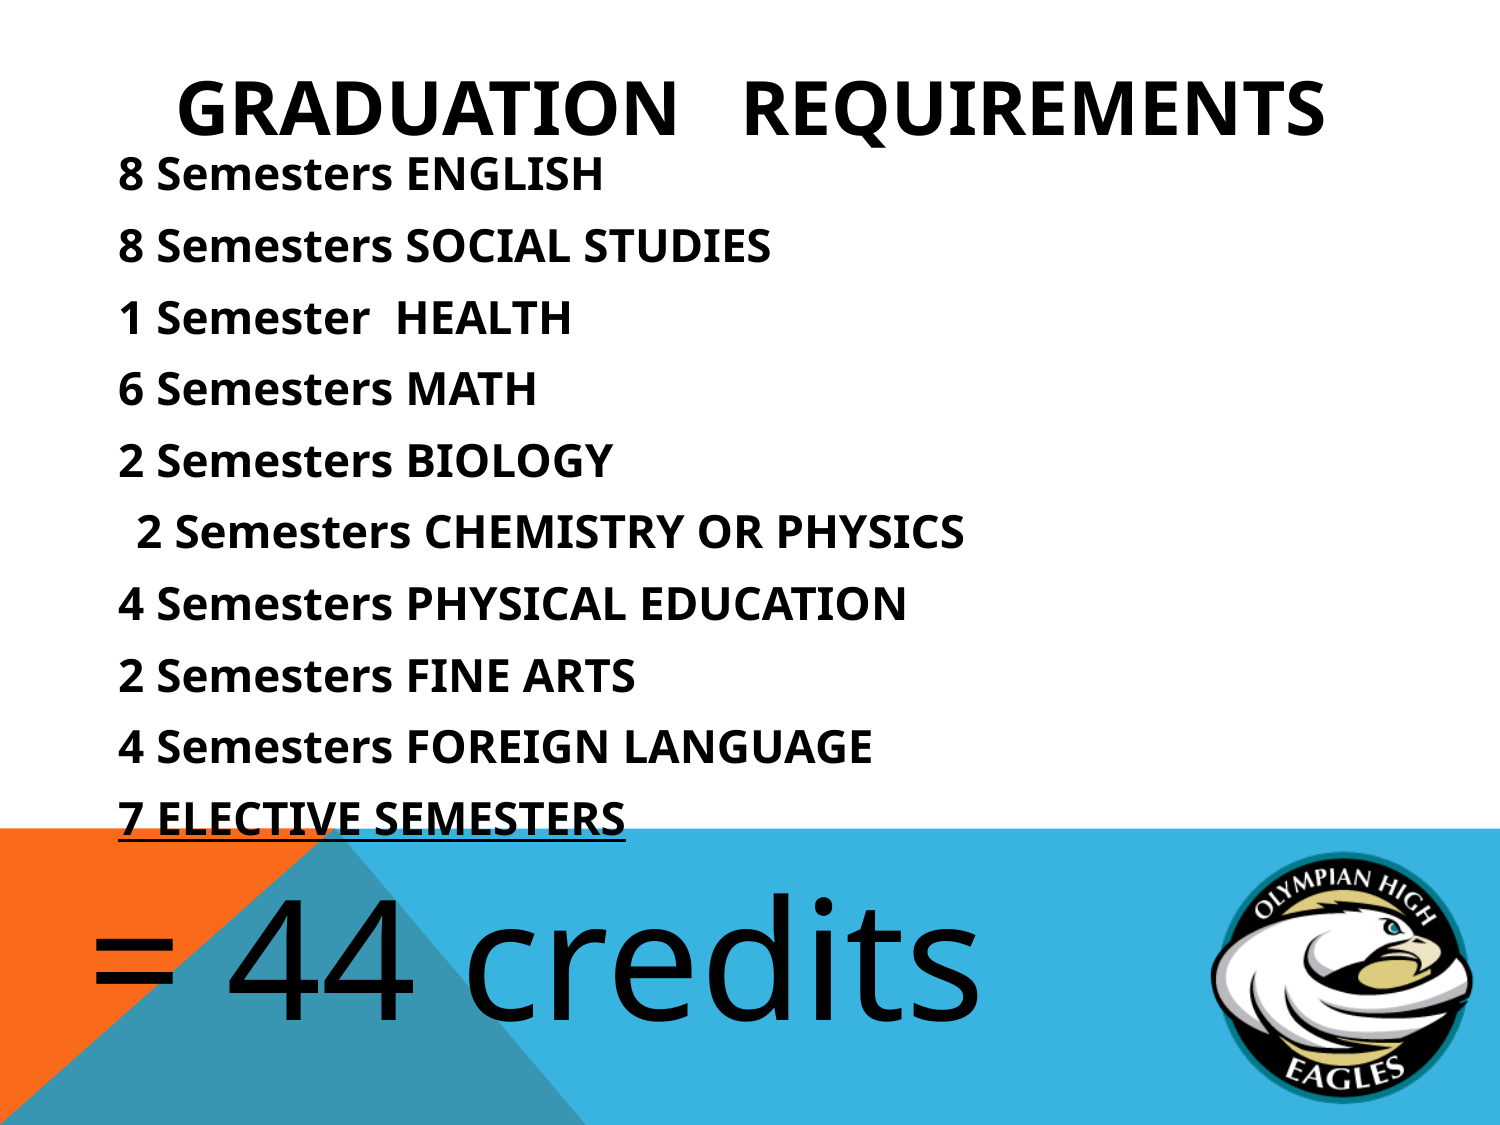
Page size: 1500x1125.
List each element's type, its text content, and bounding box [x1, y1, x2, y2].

title Graduation Requirements [135, 60, 1369, 150]
text_box = 44 credits [73, 846, 1201, 1062]
picture [1205, 843, 1476, 1113]
list 8 Semesters ENGLISH 8 Semesters SOCIAL STUDIES 1 Semester HEALTH 6 Semesters MATH 2 Semesters BIOLOGY 2 Semesters CHEMISTRY OR PHYSICS 4 Semesters PHYSICAL EDUCATION 2 Semesters FINE ARTS 4 Semesters FOREIGN LANGUAGE 7 ELECTIVE SEMESTERS [103, 137, 1354, 846]
